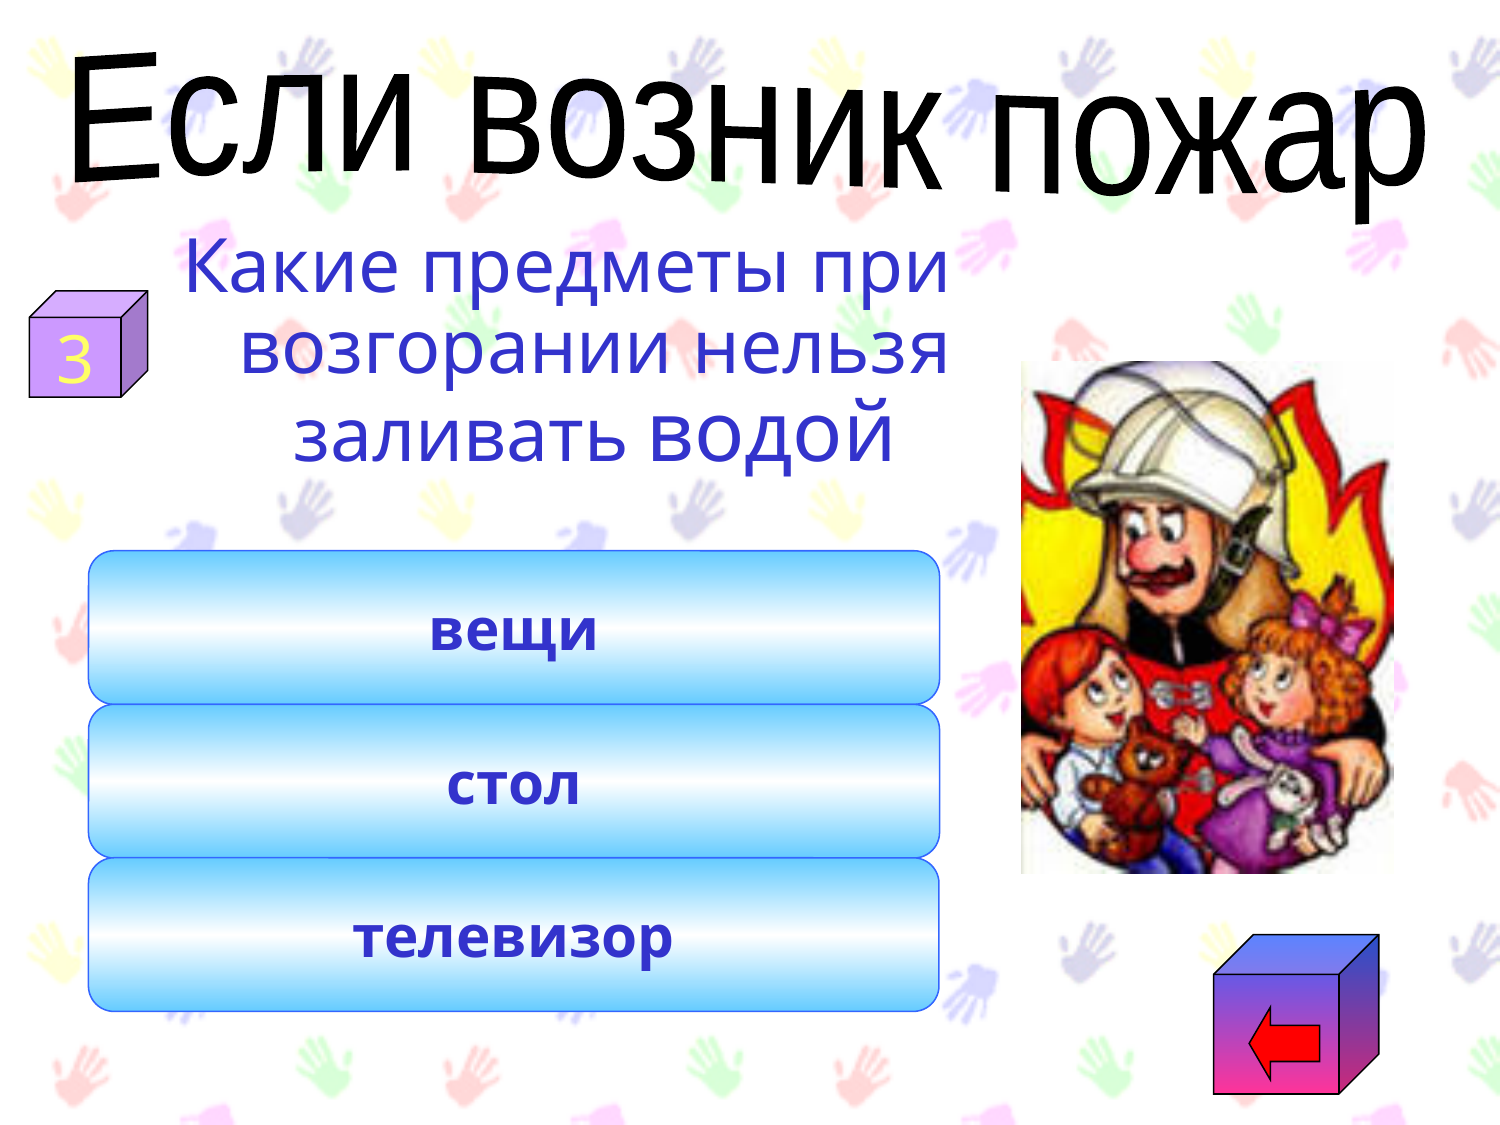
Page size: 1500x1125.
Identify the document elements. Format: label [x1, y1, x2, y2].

text_box [1213, 934, 1379, 1095]
picture [0, 0, 1500, 1125]
